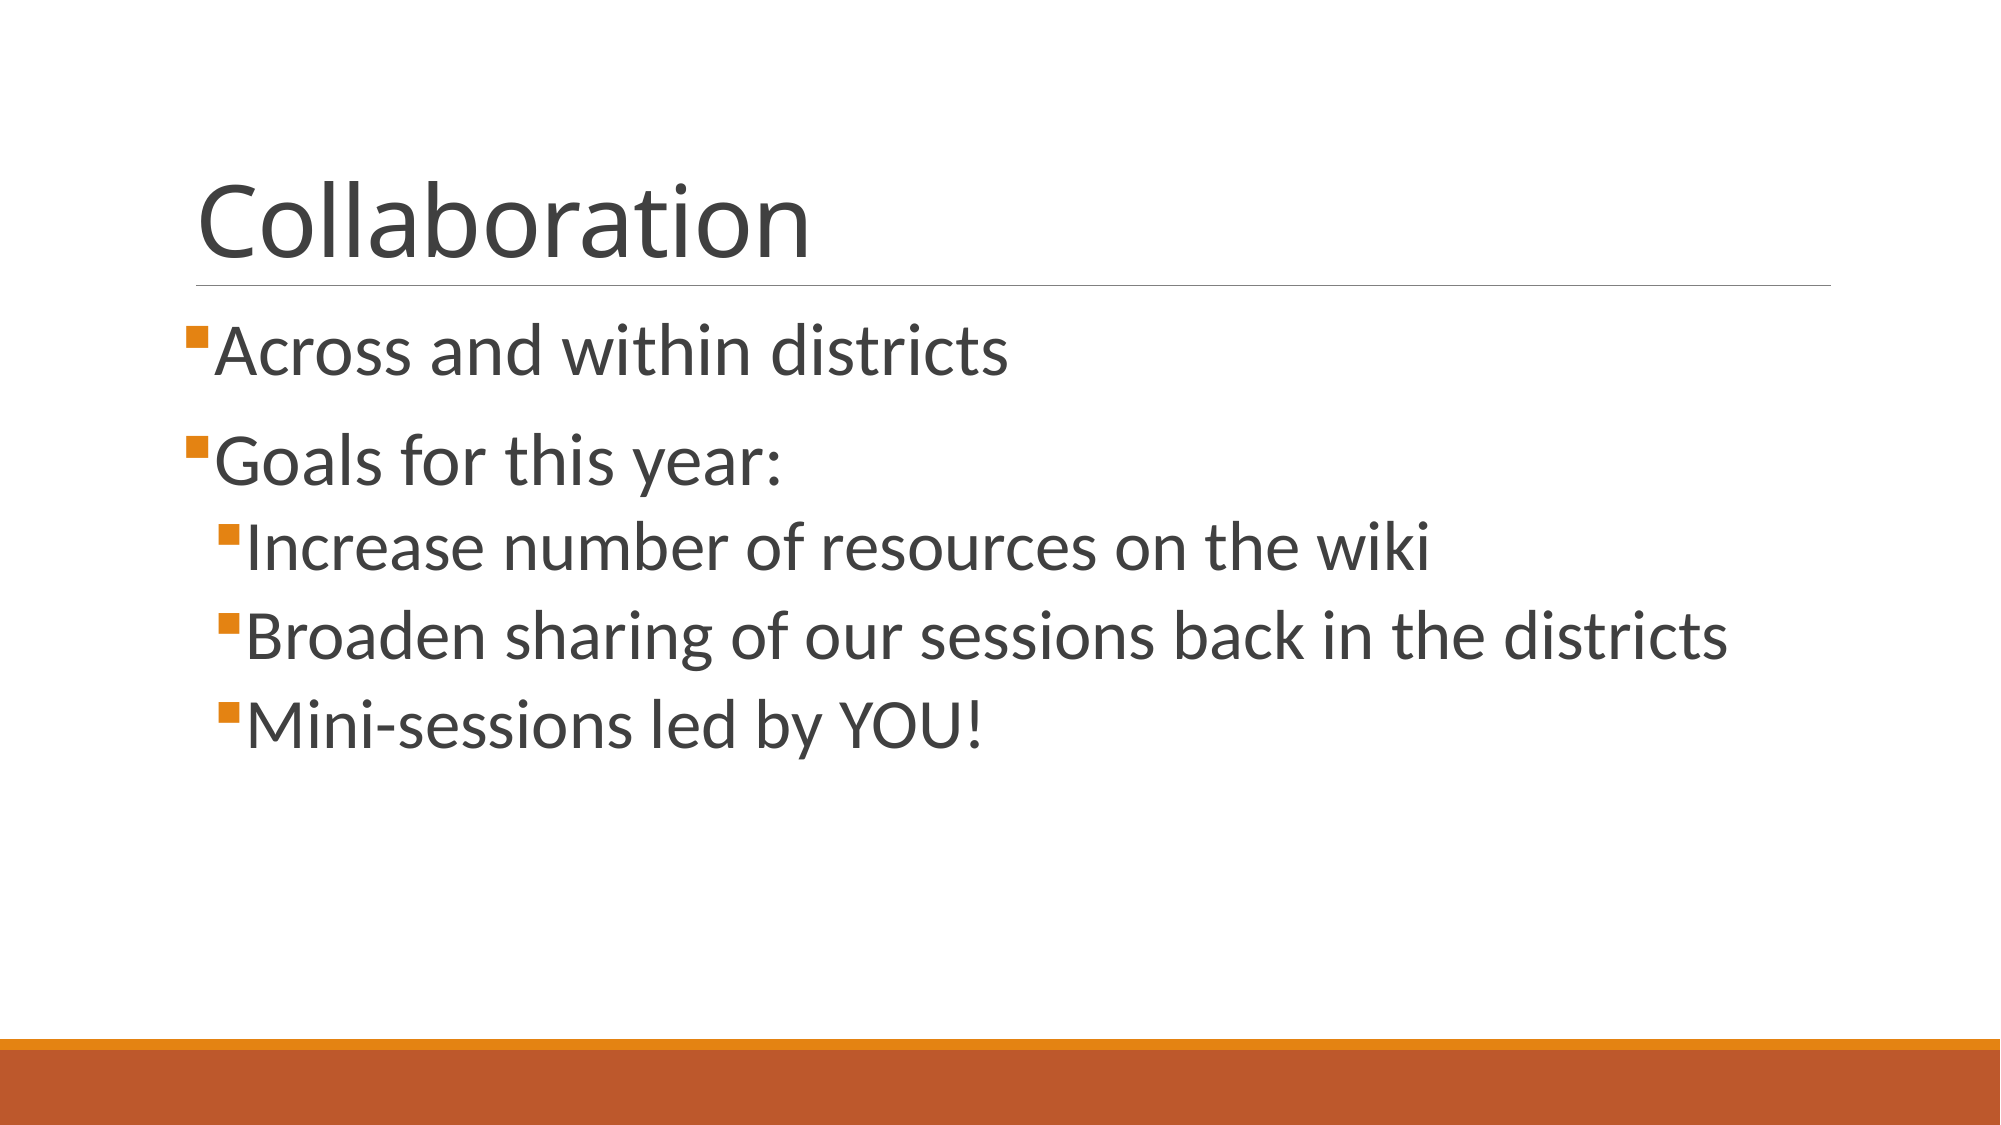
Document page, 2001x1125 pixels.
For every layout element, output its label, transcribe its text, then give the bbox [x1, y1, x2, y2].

title Collaboration [180, 47, 1830, 285]
list Across and within districts Goals for this year: Increase number of resources on the wiki Broaden sharing of our sessions back in the districts Mini-sessions led by YOU! [180, 302, 1830, 963]
